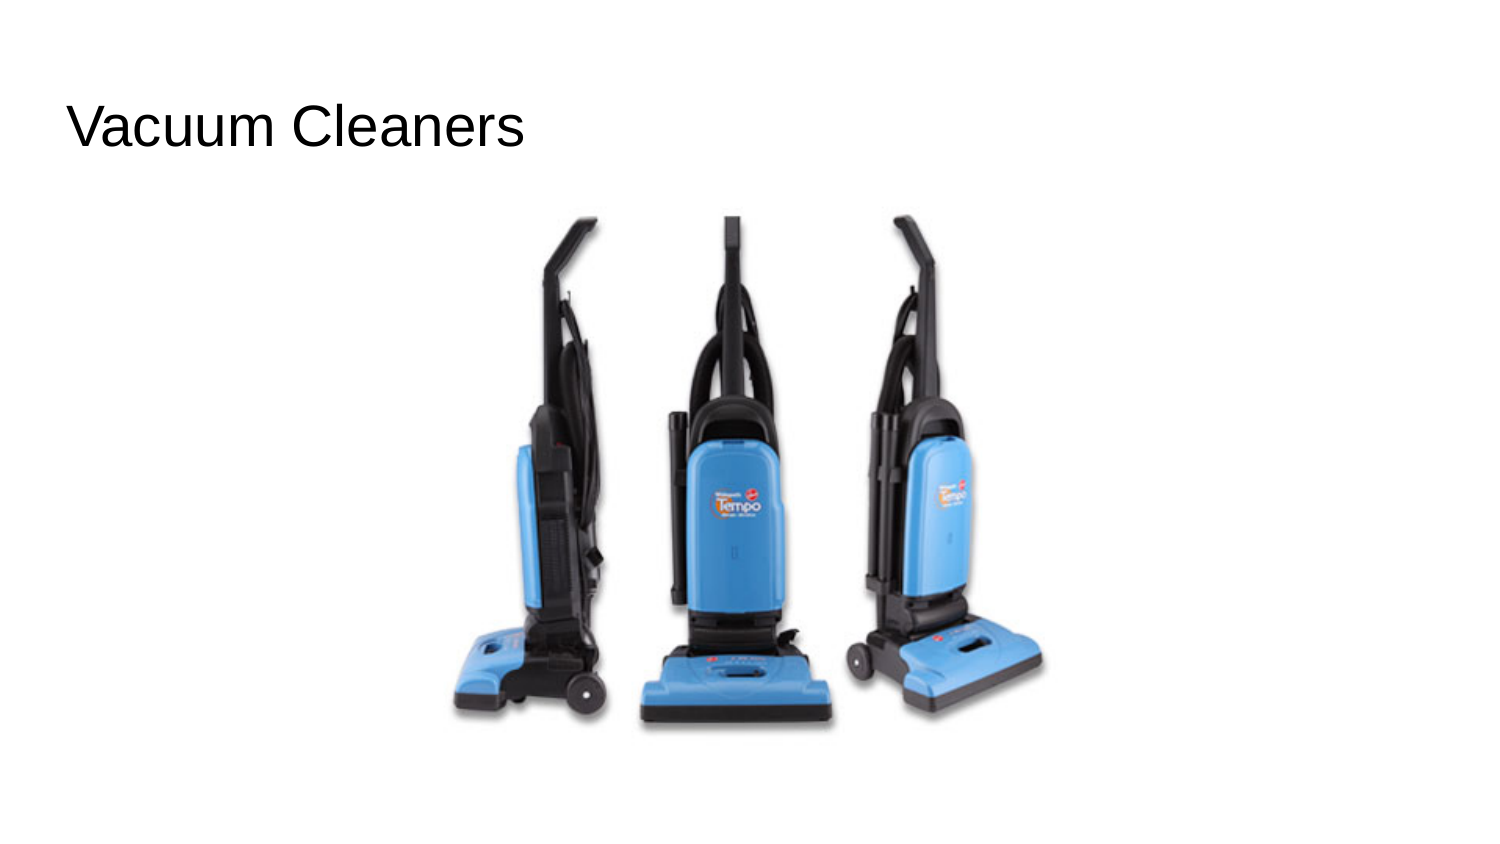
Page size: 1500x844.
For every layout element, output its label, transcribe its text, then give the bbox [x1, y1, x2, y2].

picture [394, 182, 1106, 757]
title Vacuum Cleaners [51, 72, 1449, 167]
